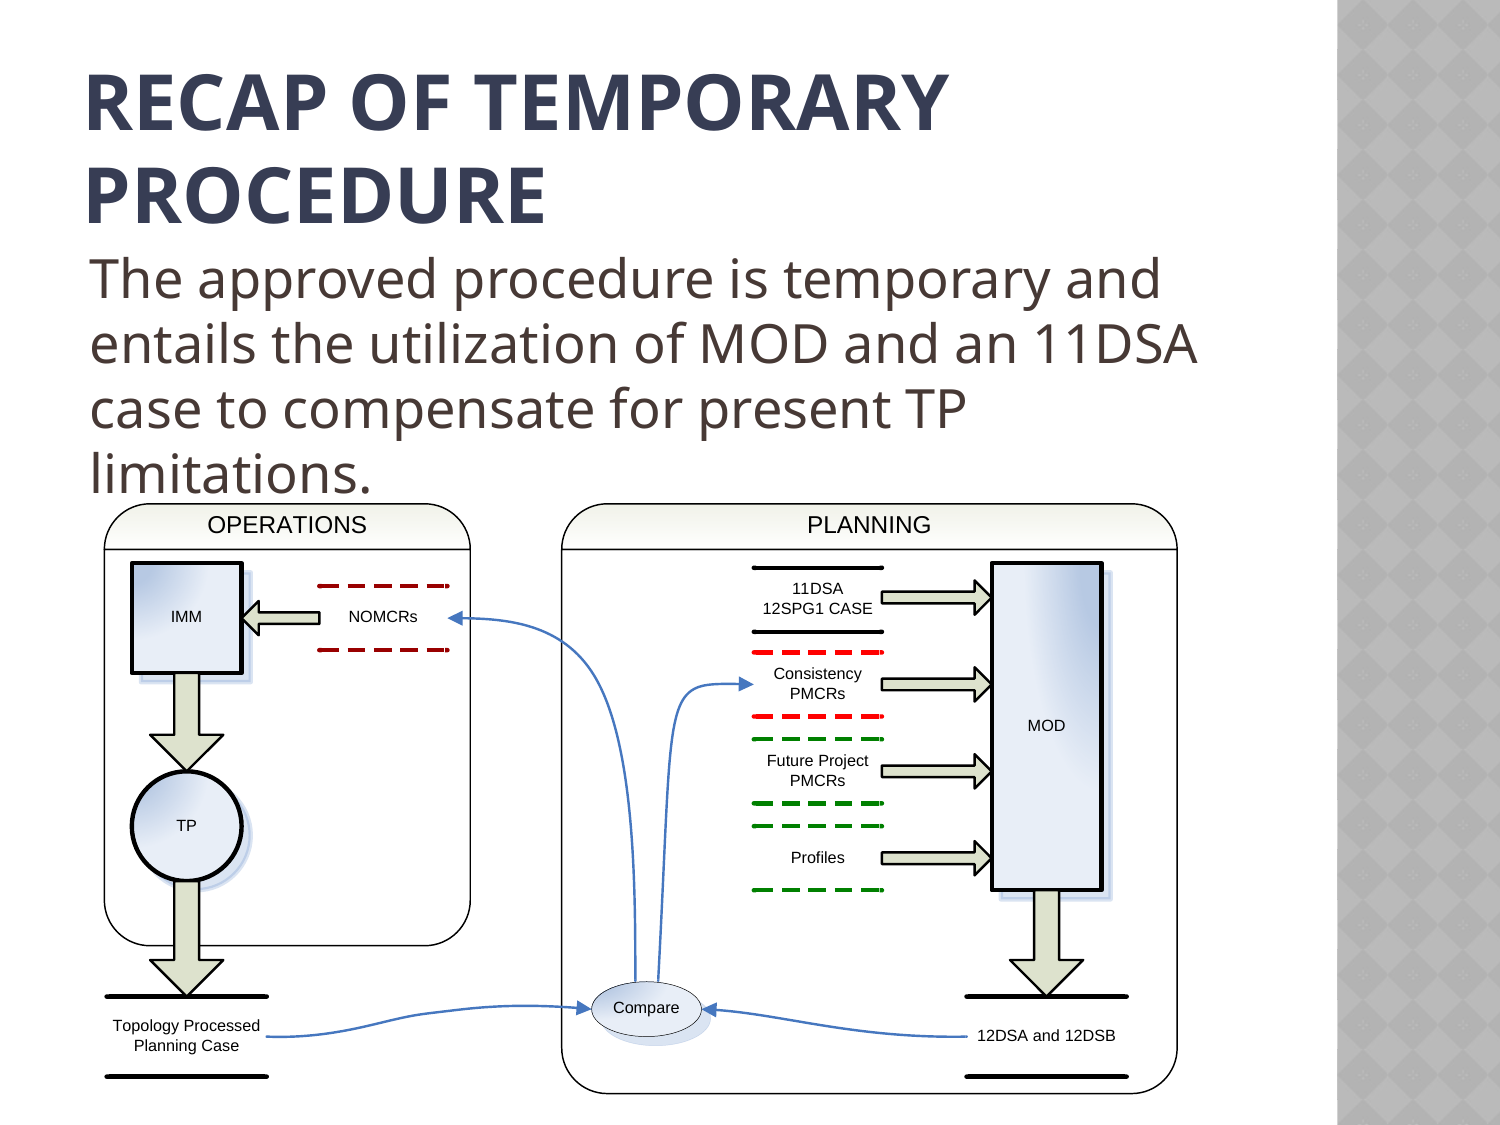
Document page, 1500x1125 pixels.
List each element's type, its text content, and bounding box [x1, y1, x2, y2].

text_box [99, 499, 1213, 1098]
title Recap of TEMPORARY procedure [75, 52, 1263, 237]
list The approved procedure is temporary and entails the utilization of MOD and an 11DSA case to compensate for present TP limitations. [75, 237, 1263, 1059]
